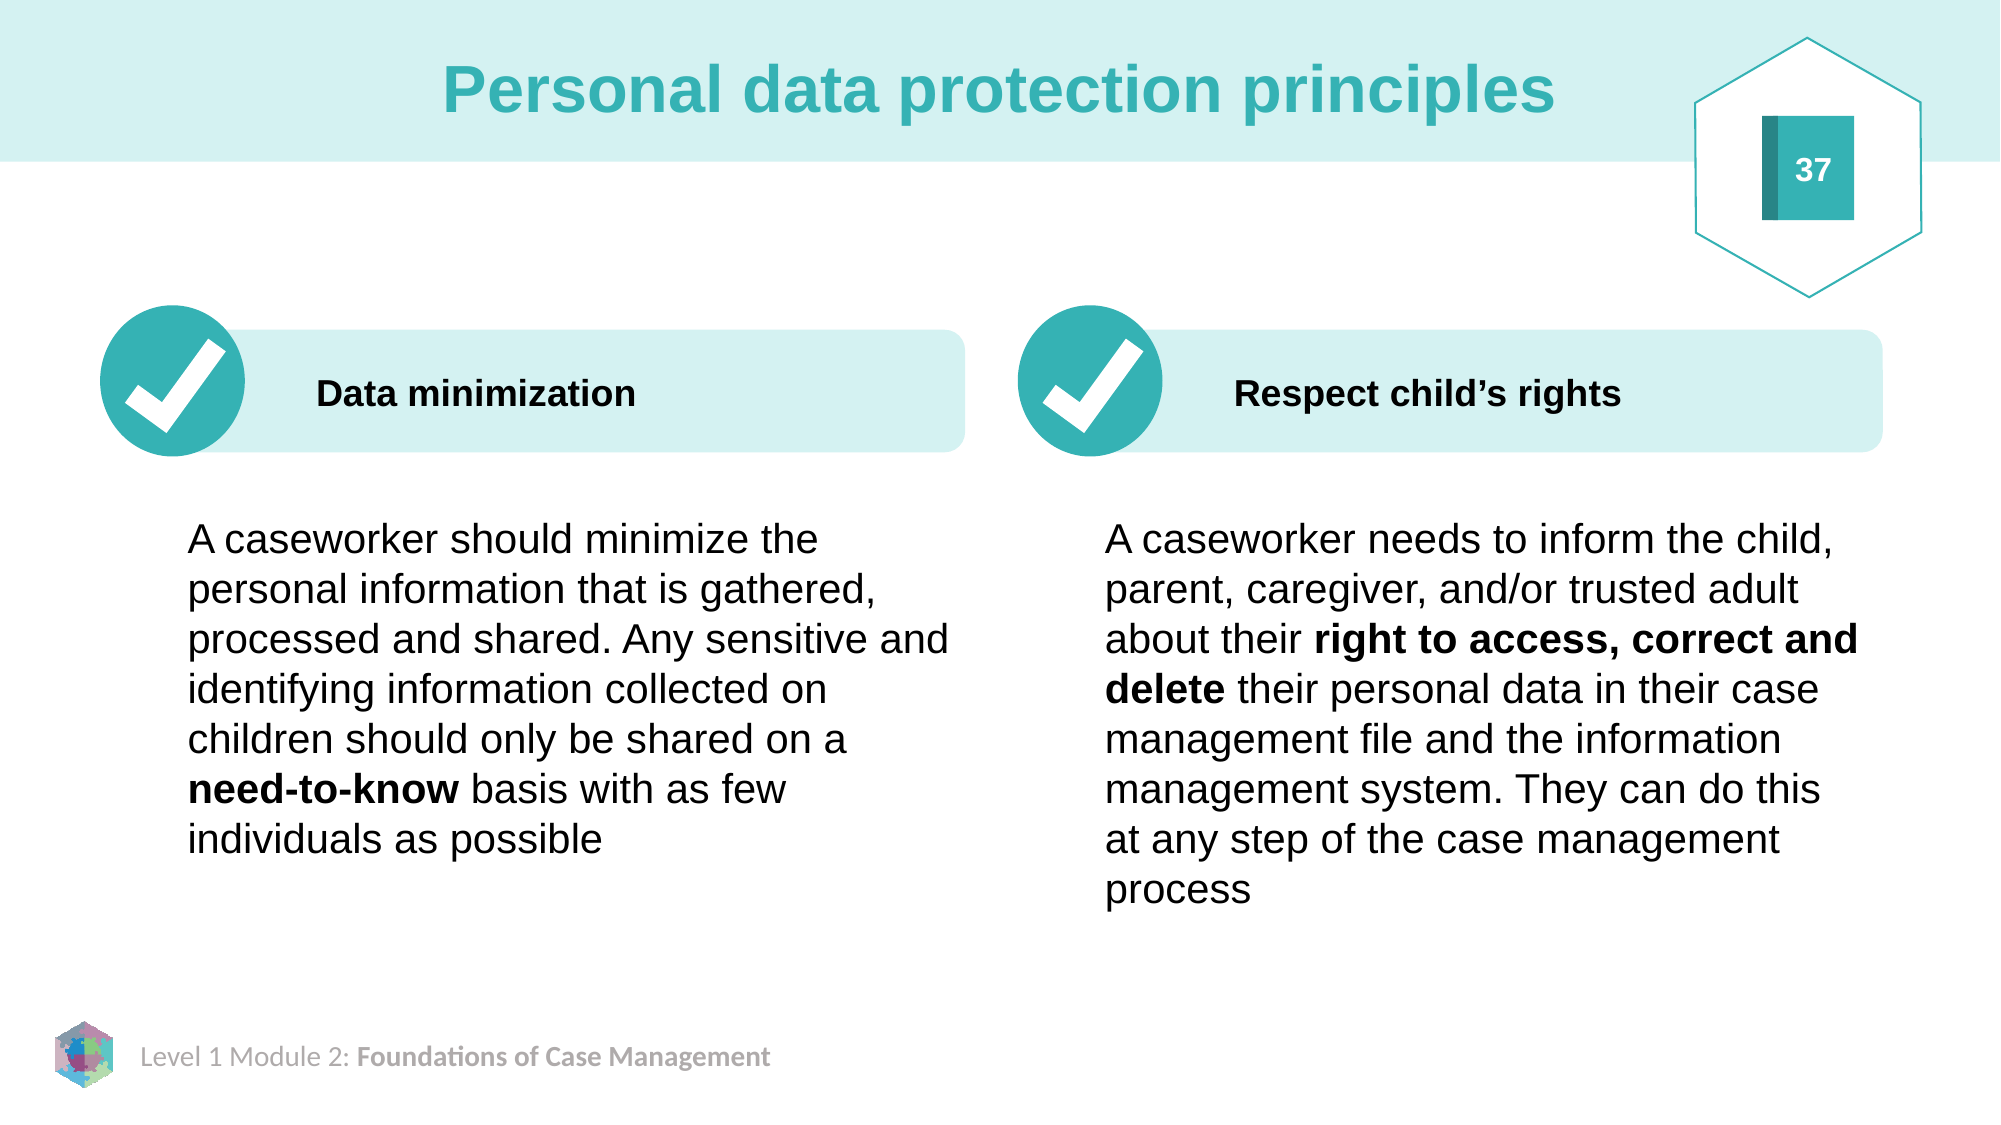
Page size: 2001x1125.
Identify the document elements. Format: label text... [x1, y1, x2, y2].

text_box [100, 305, 245, 457]
title Personal data protection principles [137, 19, 1863, 163]
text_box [1677, 55, 1939, 280]
text_box A caseworker needs to inform the child, parent, caregiver, and/or trusted adult about their right to access, correct and delete their personal data in their case management file and the information management system. They can do this at any step of the case management process [1090, 504, 1883, 920]
text_box Data minimization [245, 328, 967, 454]
text_box Respect child’s rights [1163, 328, 1884, 454]
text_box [1017, 305, 1163, 457]
text_box A caseworker should minimize the personal information that is gathered, processed and shared. Any sensitive and identifying information collected on children should only be shared on a need-to-know basis with as few individuals as possible [172, 504, 966, 870]
picture [55, 1021, 113, 1088]
